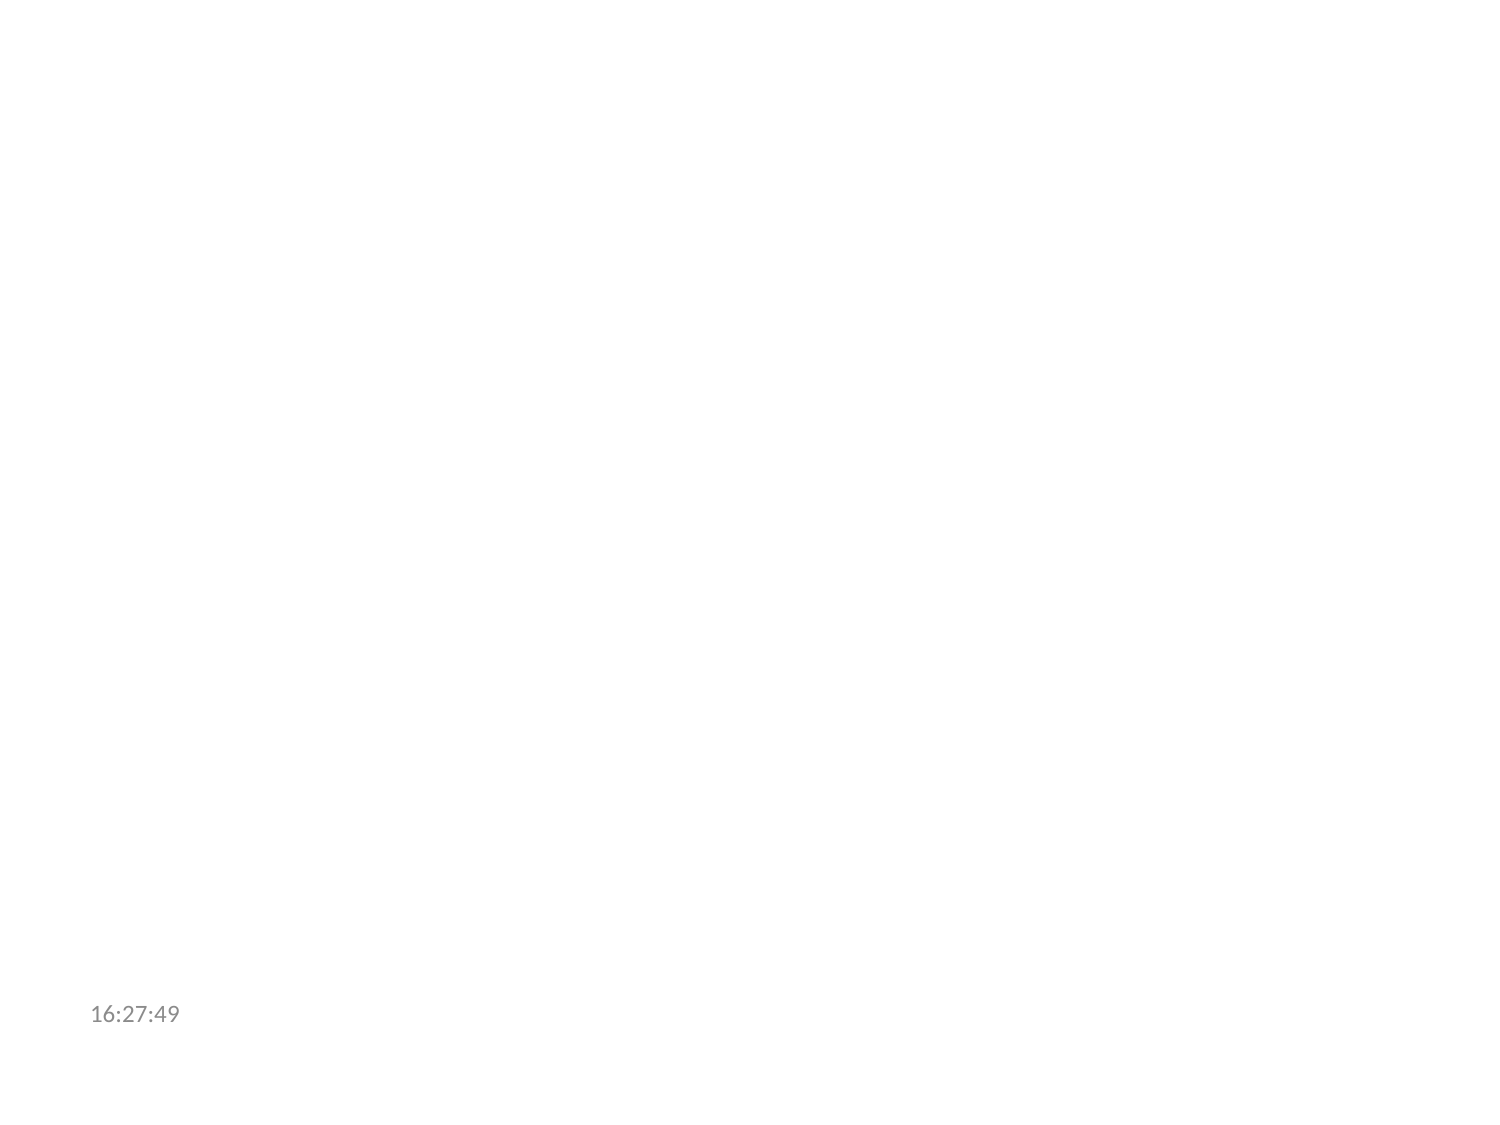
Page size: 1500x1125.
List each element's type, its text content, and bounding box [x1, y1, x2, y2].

text_box 15:35:09 [75, 982, 425, 1043]
